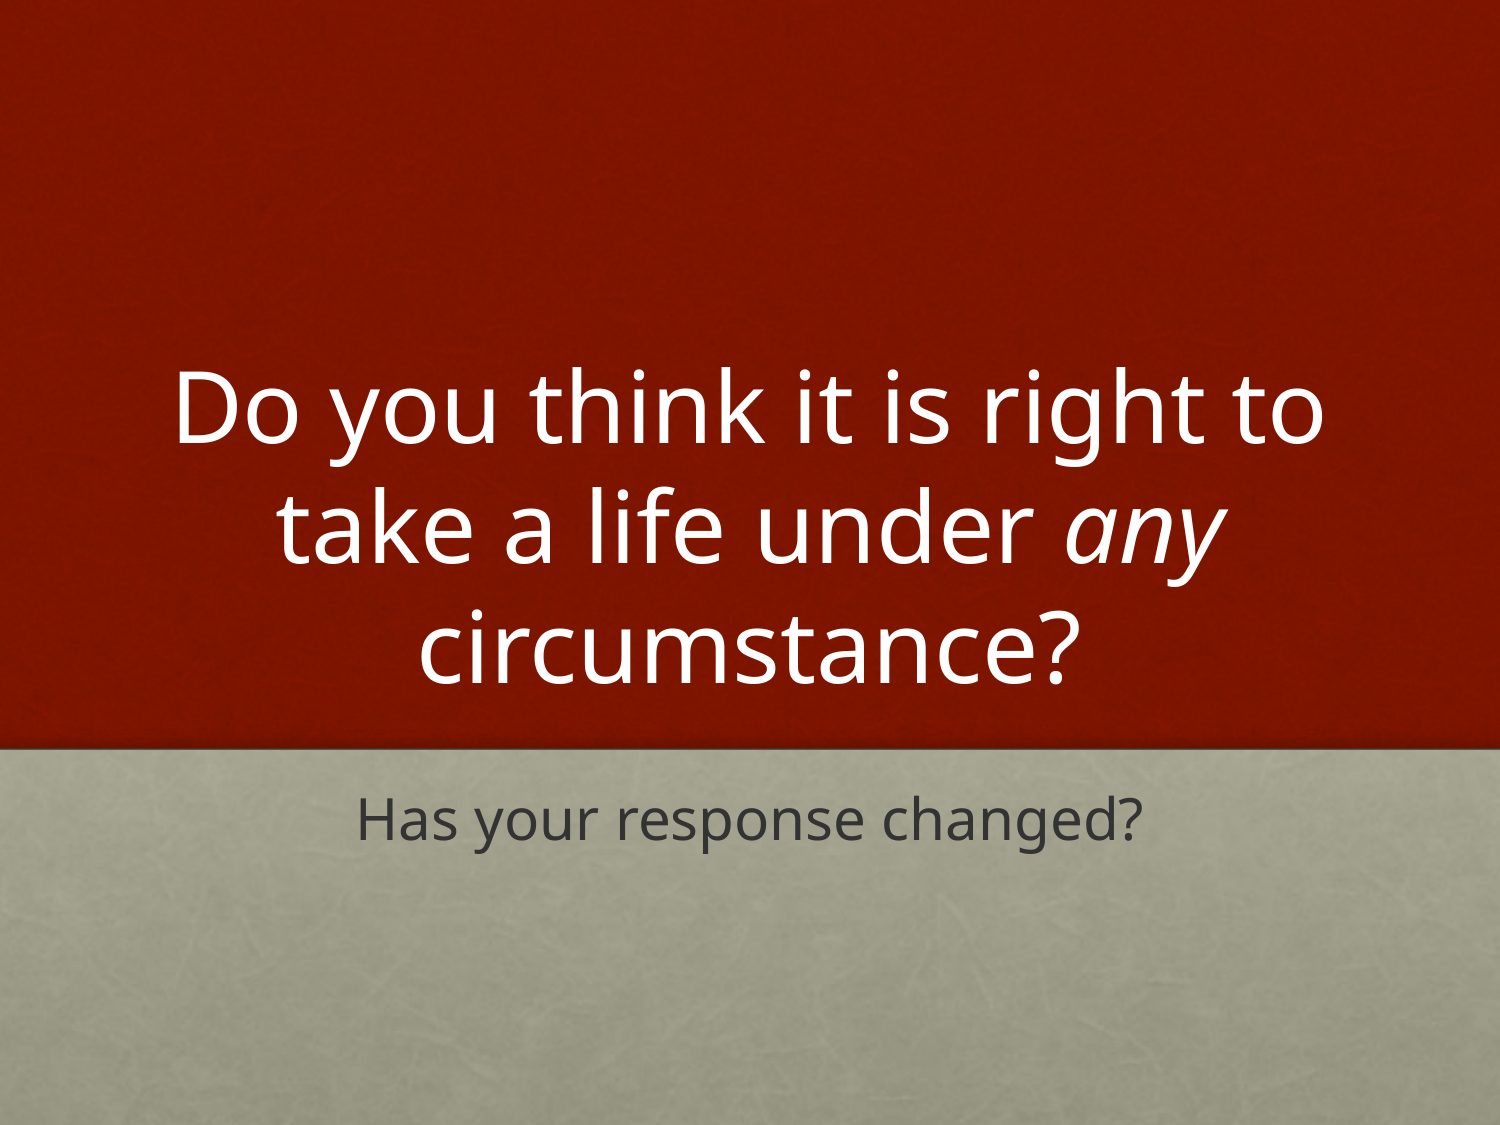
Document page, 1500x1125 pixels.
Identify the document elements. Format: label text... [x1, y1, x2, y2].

list Has your response changed? [127, 774, 1372, 1005]
title Do you think it is right to take a life under any circumstance? [127, 487, 1372, 711]
picture [0, 729, 1500, 1125]
